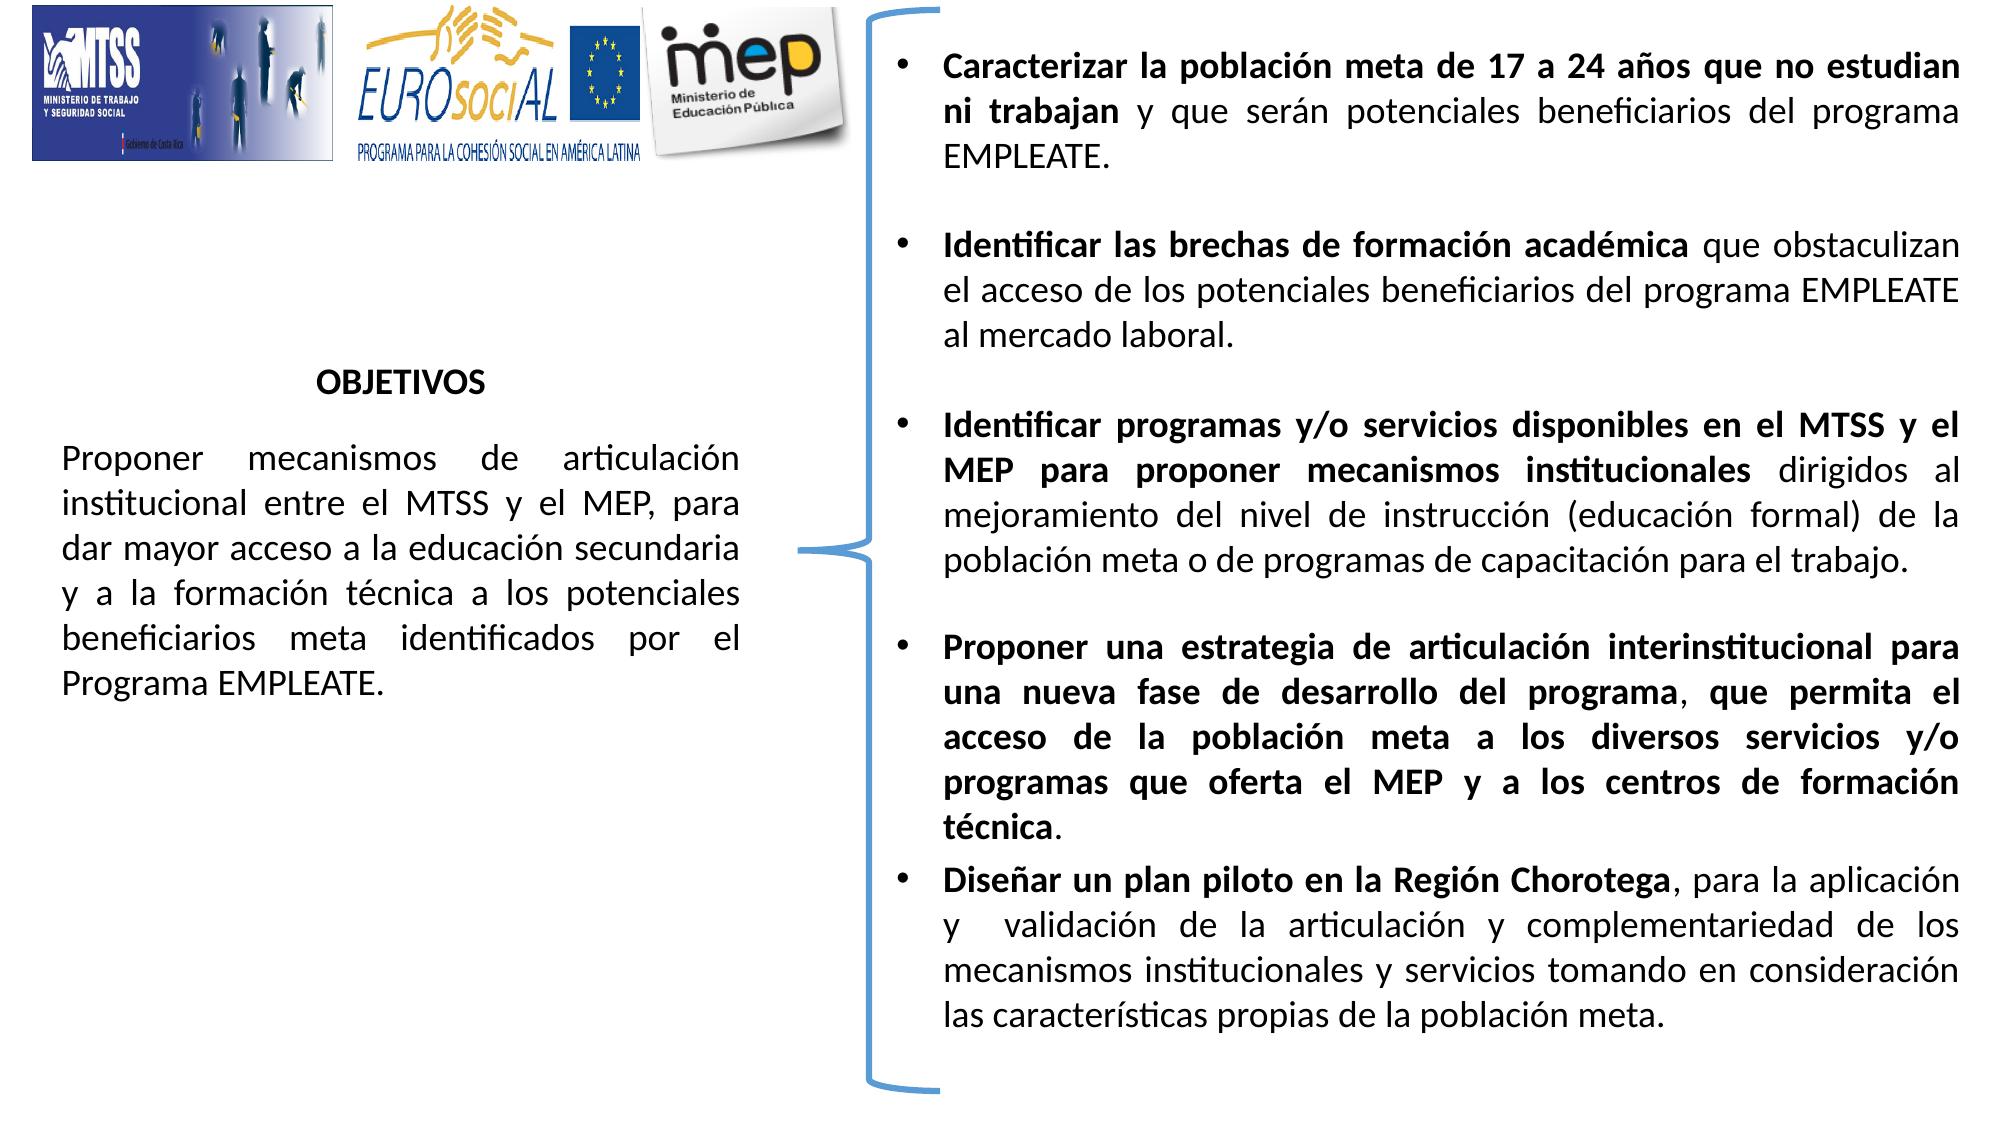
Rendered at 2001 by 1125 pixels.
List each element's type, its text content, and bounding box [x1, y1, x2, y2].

text_box OBJETIVOS [115, 349, 687, 410]
text_box [797, 9, 941, 1092]
text_box Caracterizar la población meta de 17 a 24 años que no estudian ni trabajan y que serán potenciales beneficiarios del programa EMPLEATE. [941, 33, 1976, 184]
text_box Diseñar un plan piloto en la Región Chorotega, para la aplicación y validación de la articulación y complementariedad de los mecanismos institucionales y servicios tomando en consideración las características propias de la población meta. [941, 848, 1976, 1043]
text_box Identificar las brechas de formación académica que obstaculizan el acceso de los potenciales beneficiarios del programa EMPLEATE al mercado laboral. [941, 212, 1976, 363]
text_box Identificar programas y/o servicios disponibles en el MTSS y el MEP para proponer mecanismos institucionales dirigidos al mejoramiento del nivel de instrucción (educación formal) de la población meta o de programas de capacitación para el trabajo. [941, 392, 1976, 587]
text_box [32, 5, 851, 161]
text_box Proponer una estrategia de articulación interinstitucional para una nueva fase de desarrollo del programa, que permita el acceso de la población meta a los diversos servicios y/o programas que oferta el MEP y a los centros de formación técnica. [941, 614, 1976, 848]
text_box Proponer mecanismos de articulación institucional entre el MTSS y el MEP, para dar mayor acceso a la educación secundaria y a la formación técnica a los potenciales beneficiarios meta identificados por el Programa EMPLEATE. [46, 425, 756, 710]
